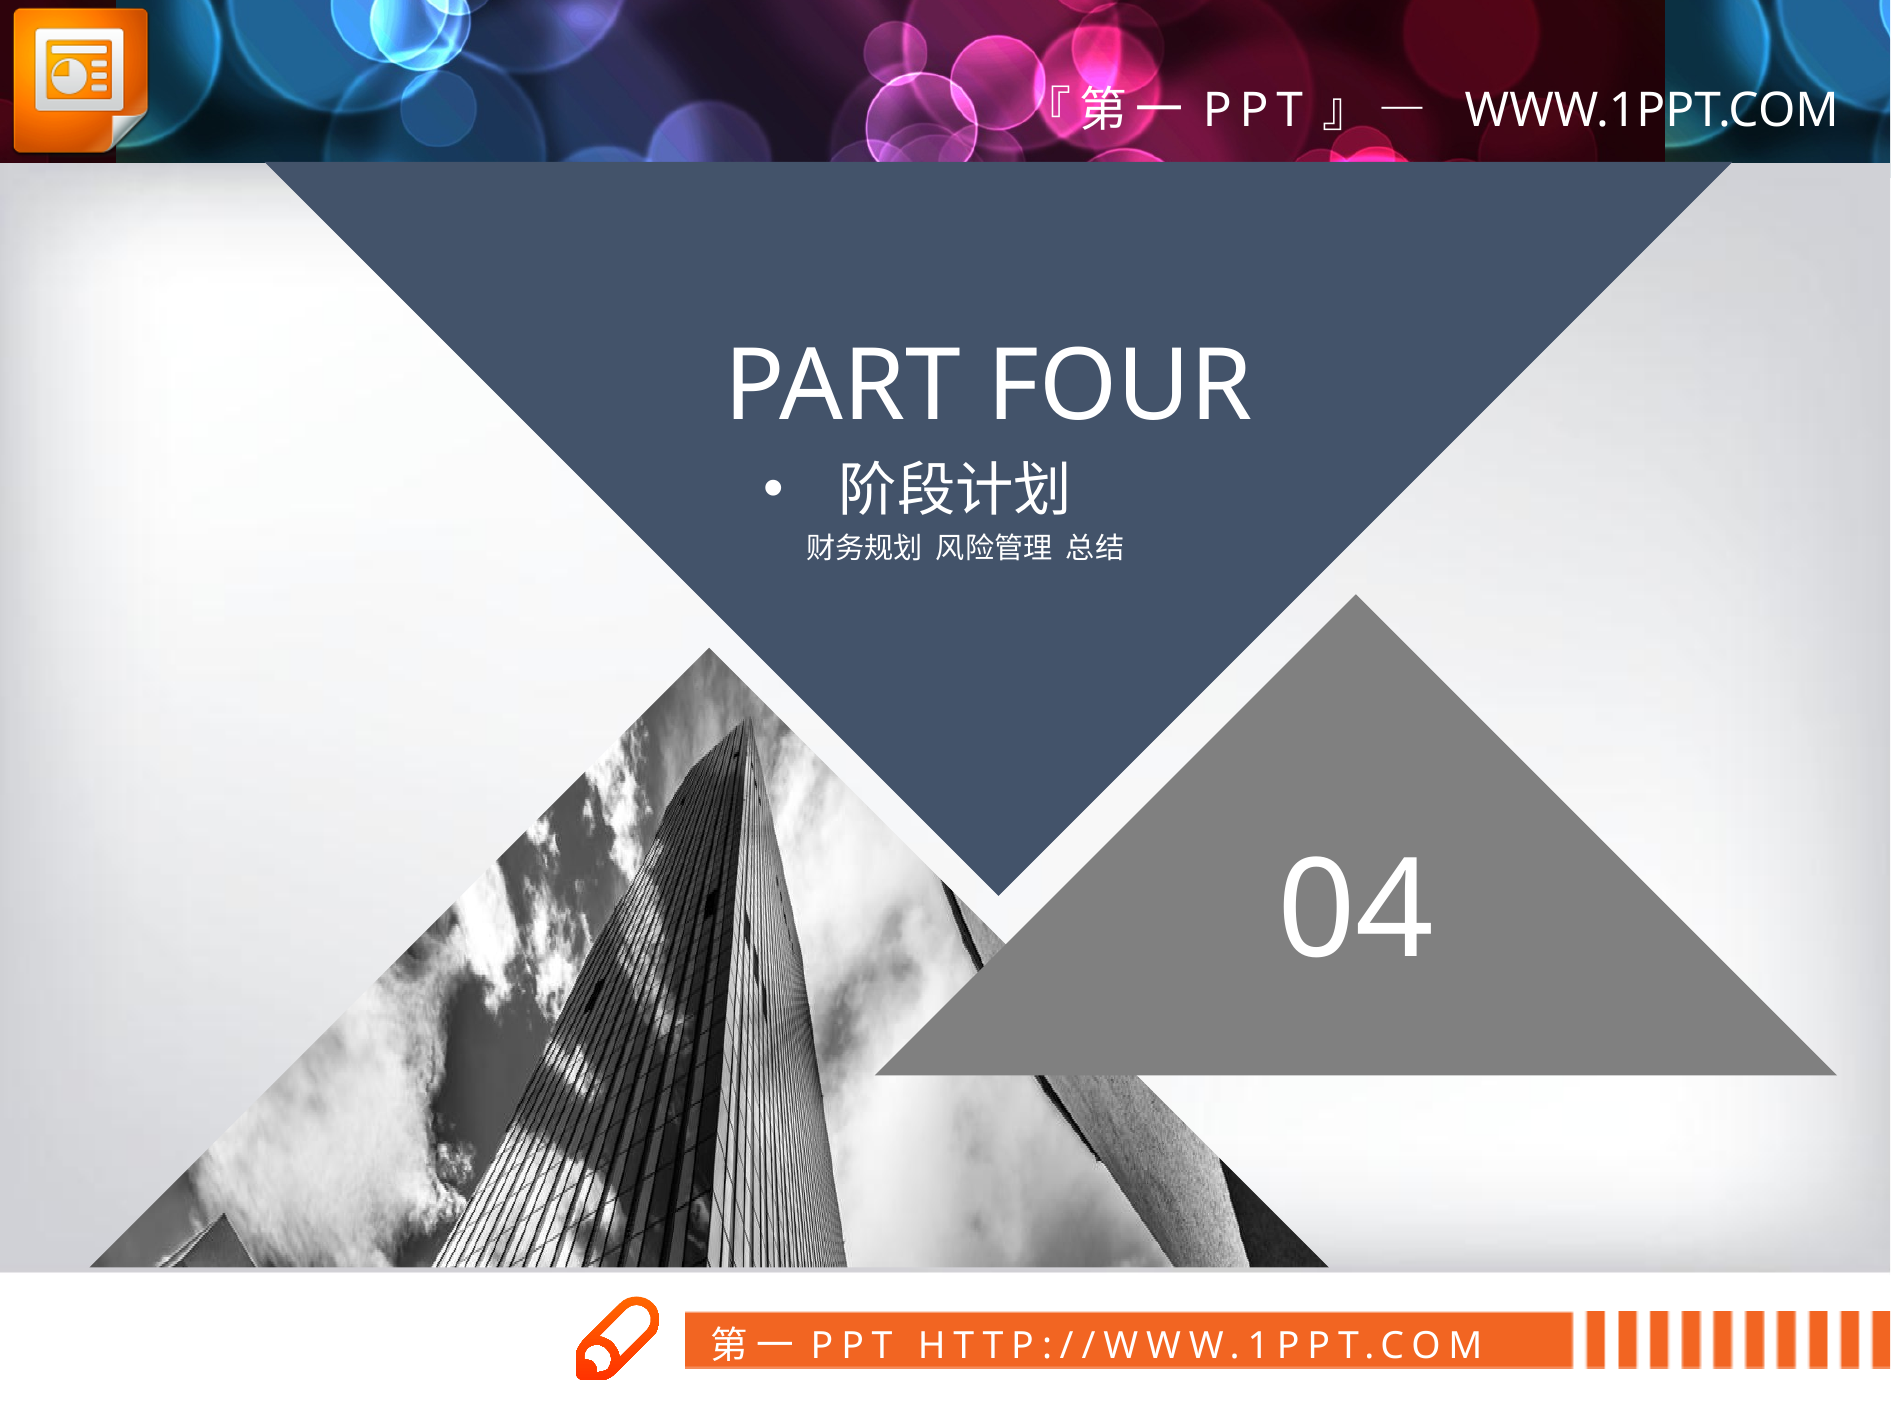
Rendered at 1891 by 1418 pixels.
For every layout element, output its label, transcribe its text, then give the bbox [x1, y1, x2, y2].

text_box [874, 594, 1838, 1076]
text_box 财务规划 风险管理 总结 [805, 522, 1199, 565]
text_box [266, 162, 1731, 895]
text_box [89, 647, 1329, 1268]
text_box 04 [1196, 811, 1516, 992]
picture [685, 1311, 1891, 1369]
text_box 阶段计划 [749, 444, 1516, 530]
picture [0, 0, 1891, 1275]
text_box PART FOUR [709, 312, 1268, 447]
